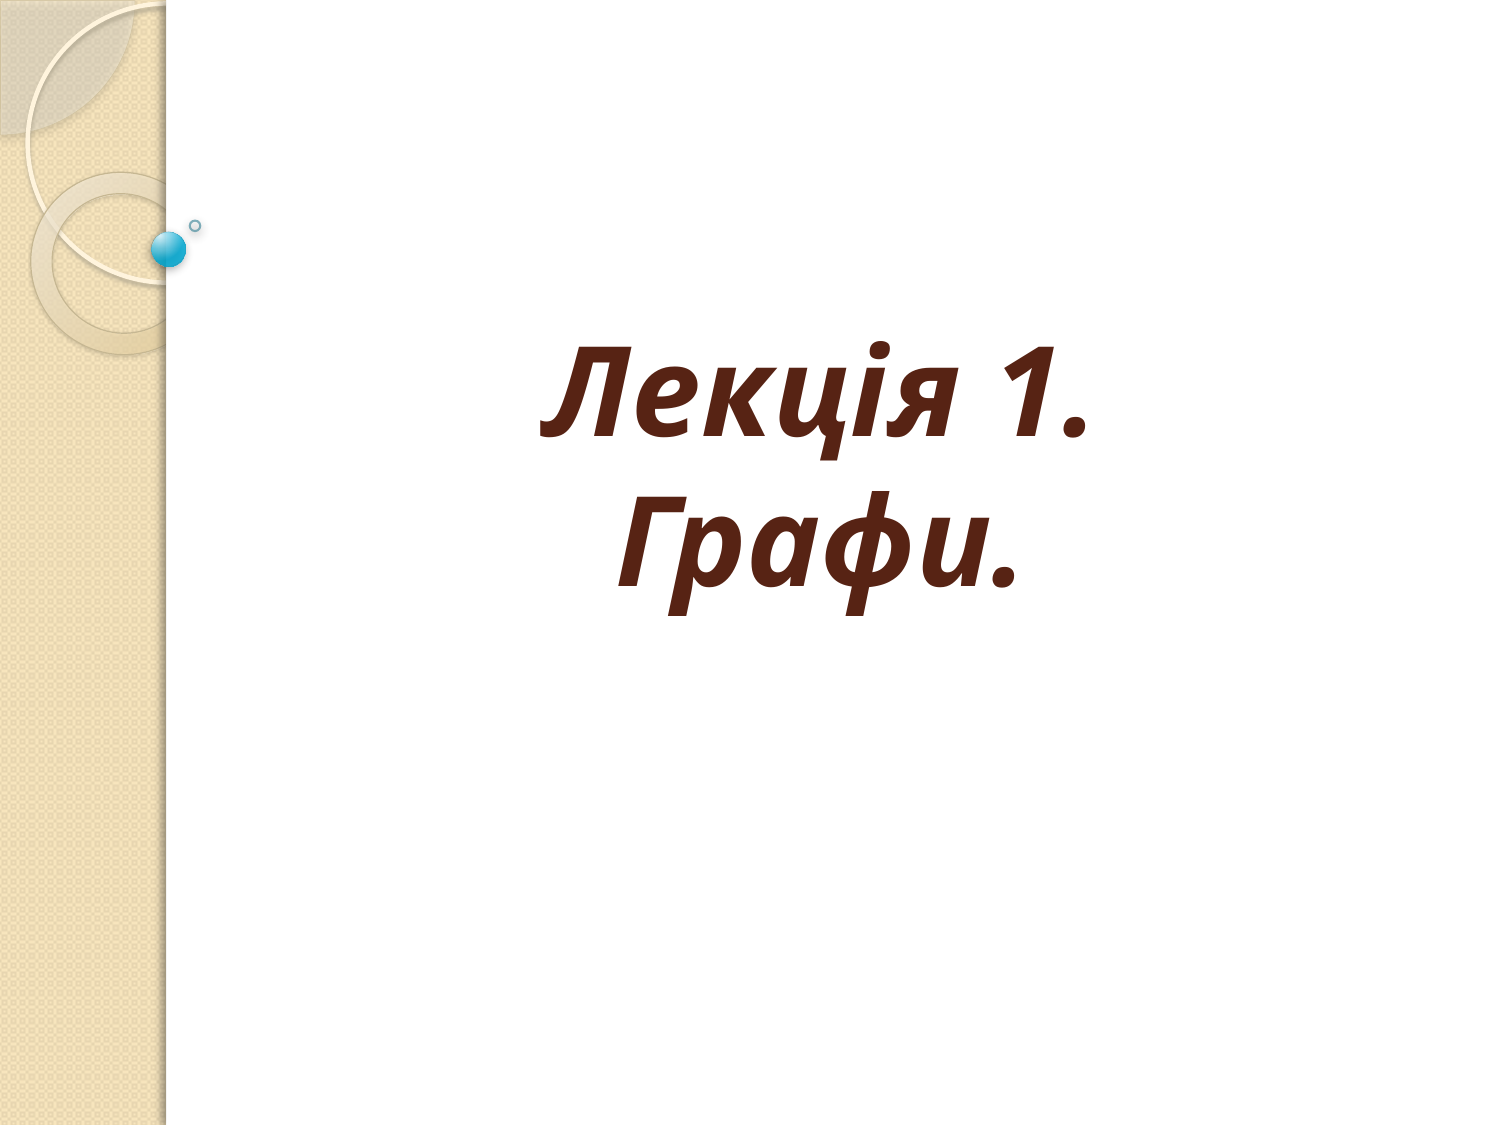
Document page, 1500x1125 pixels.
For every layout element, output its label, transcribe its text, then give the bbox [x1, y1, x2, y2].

title Лекція 1. Графи. [230, 527, 1446, 769]
